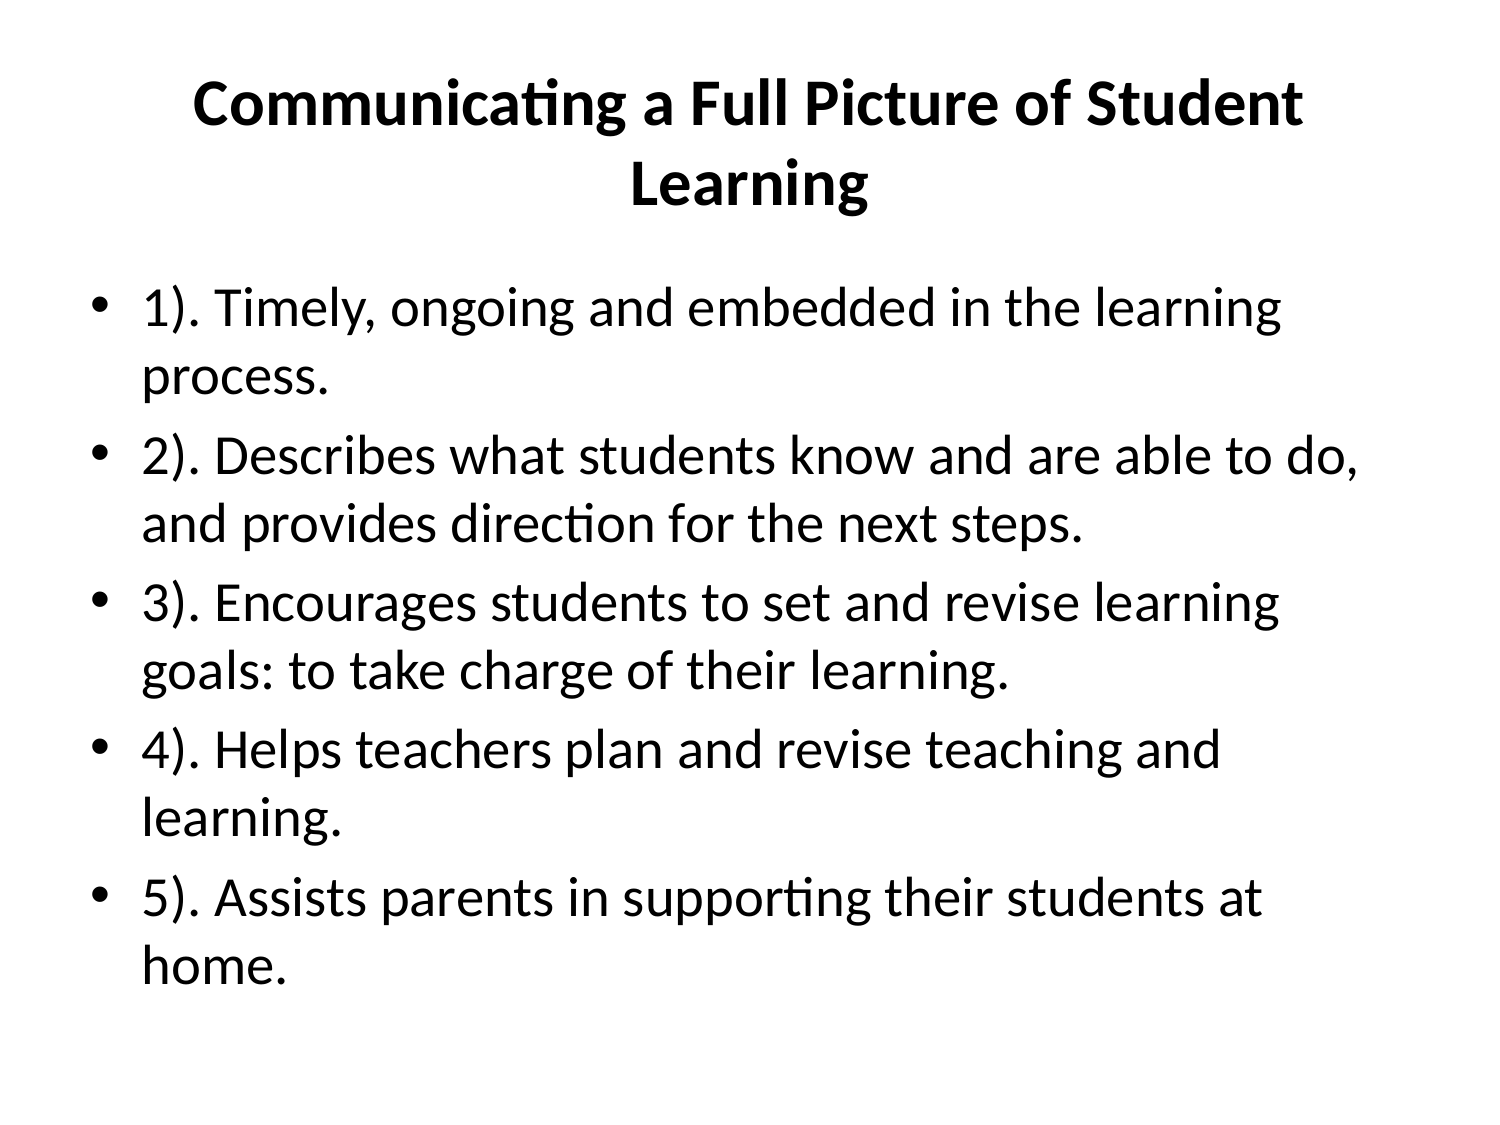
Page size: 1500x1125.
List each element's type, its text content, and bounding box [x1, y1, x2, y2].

list 1). Timely, ongoing and embedded in the learning process. 2). Describes what students know and are able to do, and provides direction for the next steps. 3). Encourages students to set and revise learning goals: to take charge of their learning. 4). Helps teachers plan and revise teaching and learning. 5). Assists parents in supporting their students at home. [75, 262, 1425, 1005]
title Communicating a Full Picture of Student Learning [75, 45, 1425, 233]
